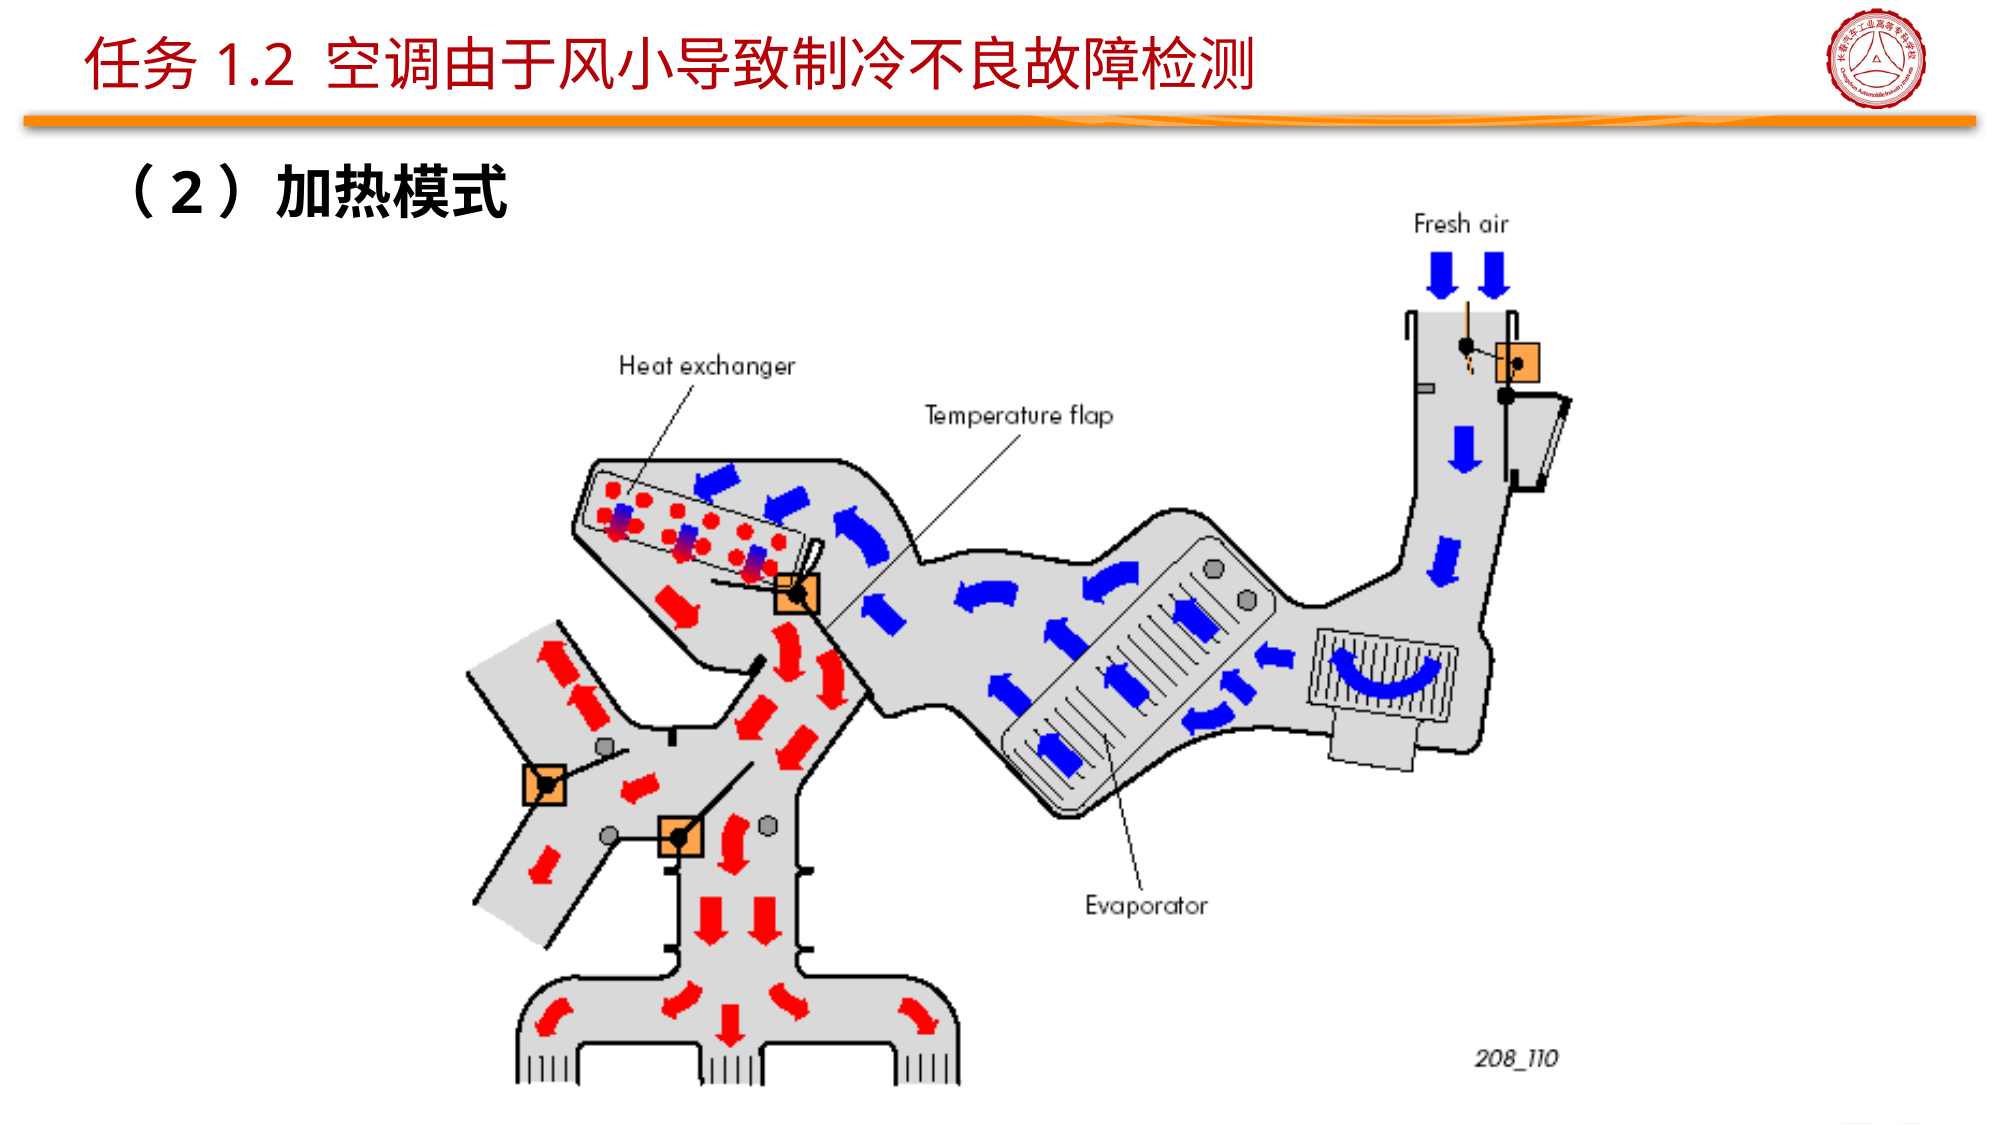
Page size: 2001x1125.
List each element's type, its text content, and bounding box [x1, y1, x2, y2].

picture [1826, 8, 1926, 109]
text_box （2）加热模式 [83, 148, 1673, 233]
picture [440, 190, 1594, 1106]
text_box 任务1.2 空调由于风小导致制冷不良故障检测 [68, 27, 1369, 107]
